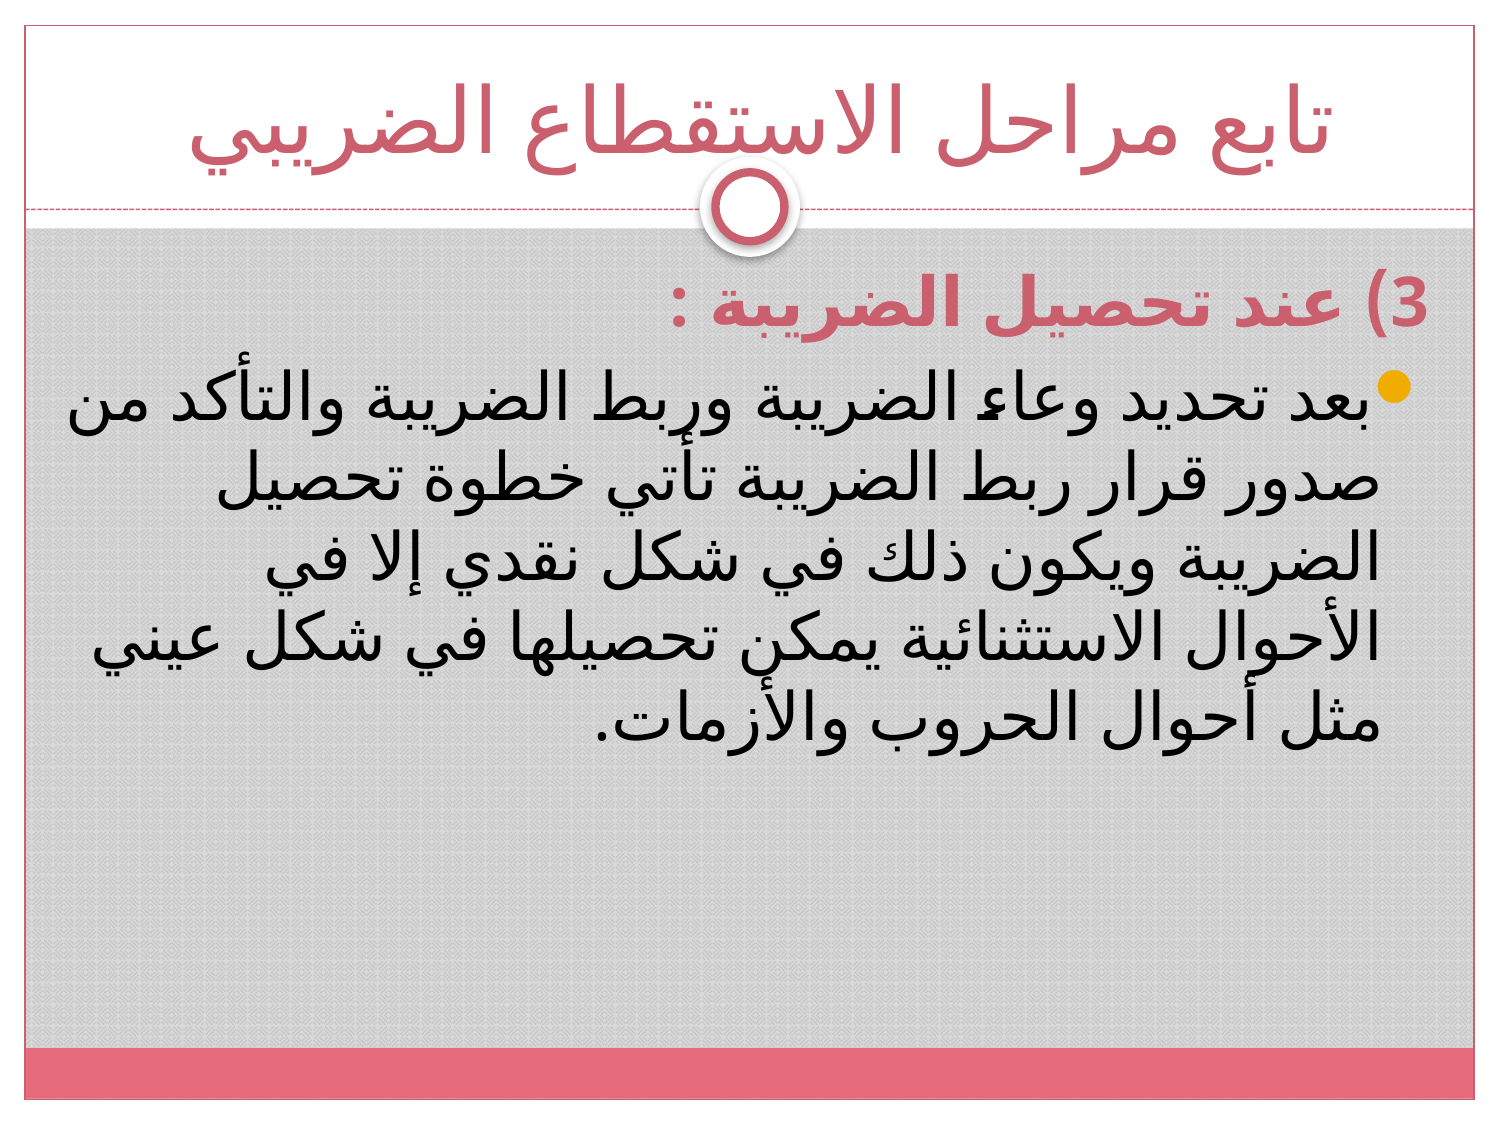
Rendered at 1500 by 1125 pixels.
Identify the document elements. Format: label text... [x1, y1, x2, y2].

list 3) عند تحصيل الضريبة : بعد تحديد وعاء الضريبة وربط الضريبة والتأكد من صدور قرار ربط الضريبة تأتي خطوة تحصيل الضريبة ويكون ذلك في شكل نقدي إلا في الأحوال الاستثنائية يمكن تحصيلها في شكل عيني مثل أحوال الحروب والأزمات. [49, 250, 1445, 1001]
title تابع مراحل الاستقطاع الضريبي [49, 54, 1450, 179]
